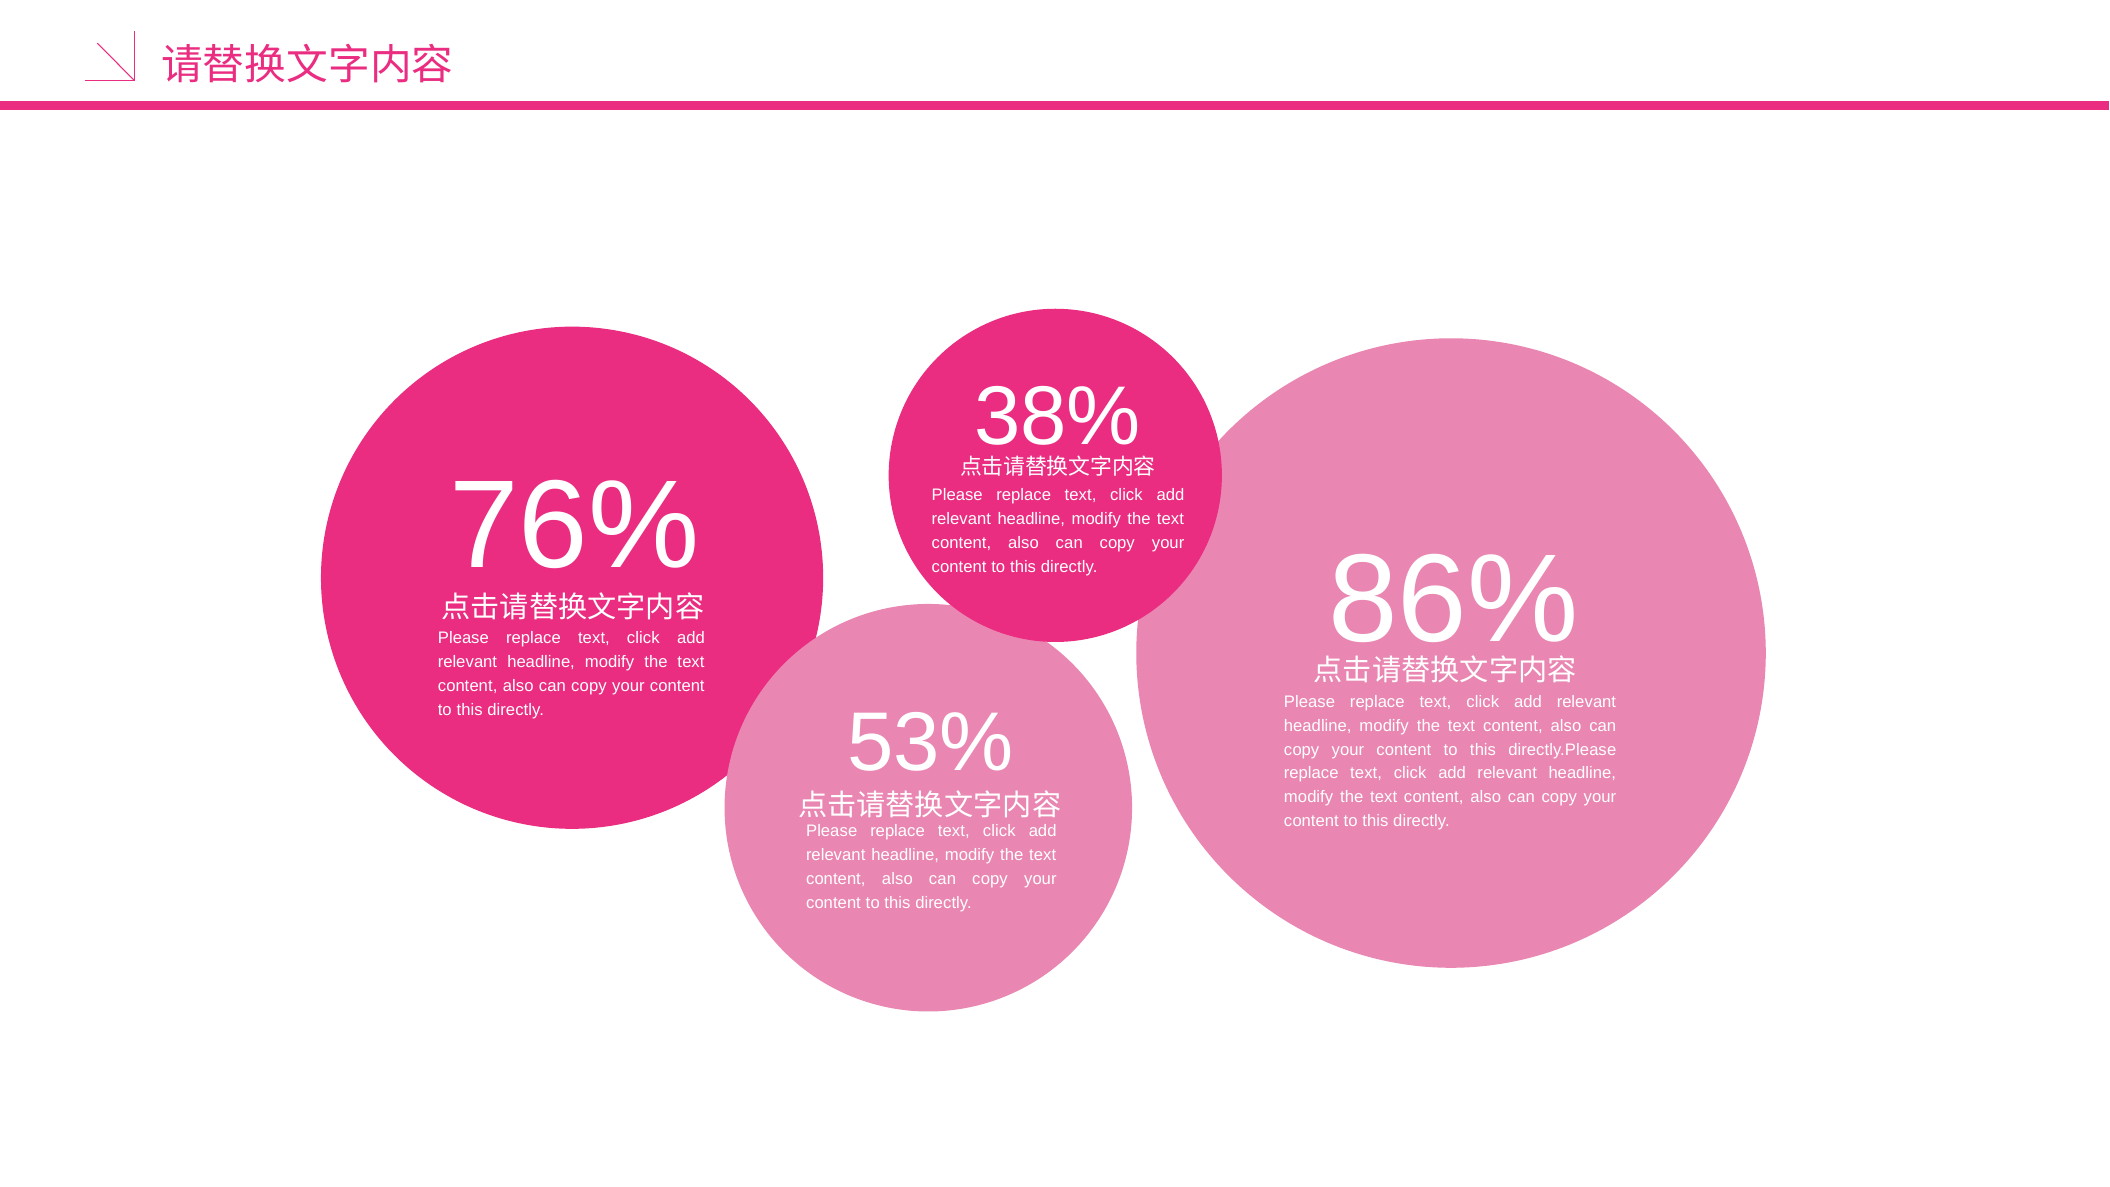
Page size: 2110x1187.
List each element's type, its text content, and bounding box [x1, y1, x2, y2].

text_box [724, 603, 1133, 1012]
text_box 请替换文字内容 [145, 22, 500, 94]
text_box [1136, 338, 1766, 968]
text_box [888, 308, 1222, 642]
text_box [320, 326, 824, 829]
